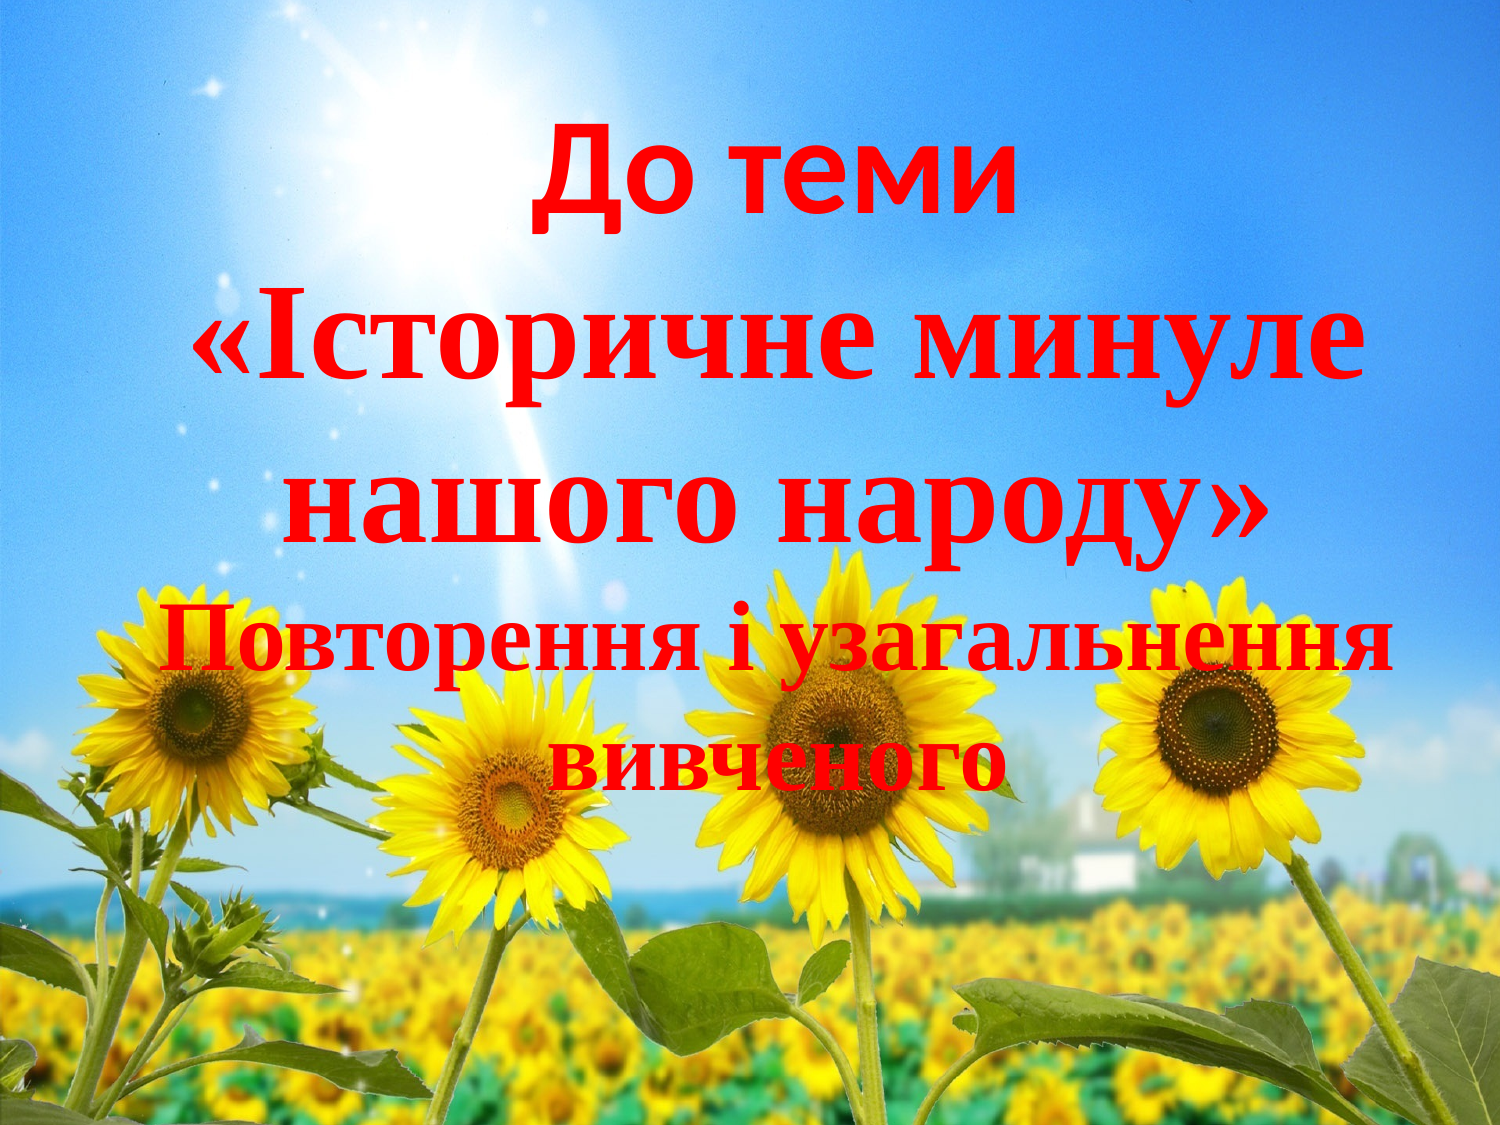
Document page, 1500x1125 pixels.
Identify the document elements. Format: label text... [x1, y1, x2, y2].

picture [0, 0, 1500, 1125]
text_box До теми «Історичне минуле нашого народу» Повторення і узагальнення вивченого [73, 68, 1483, 928]
